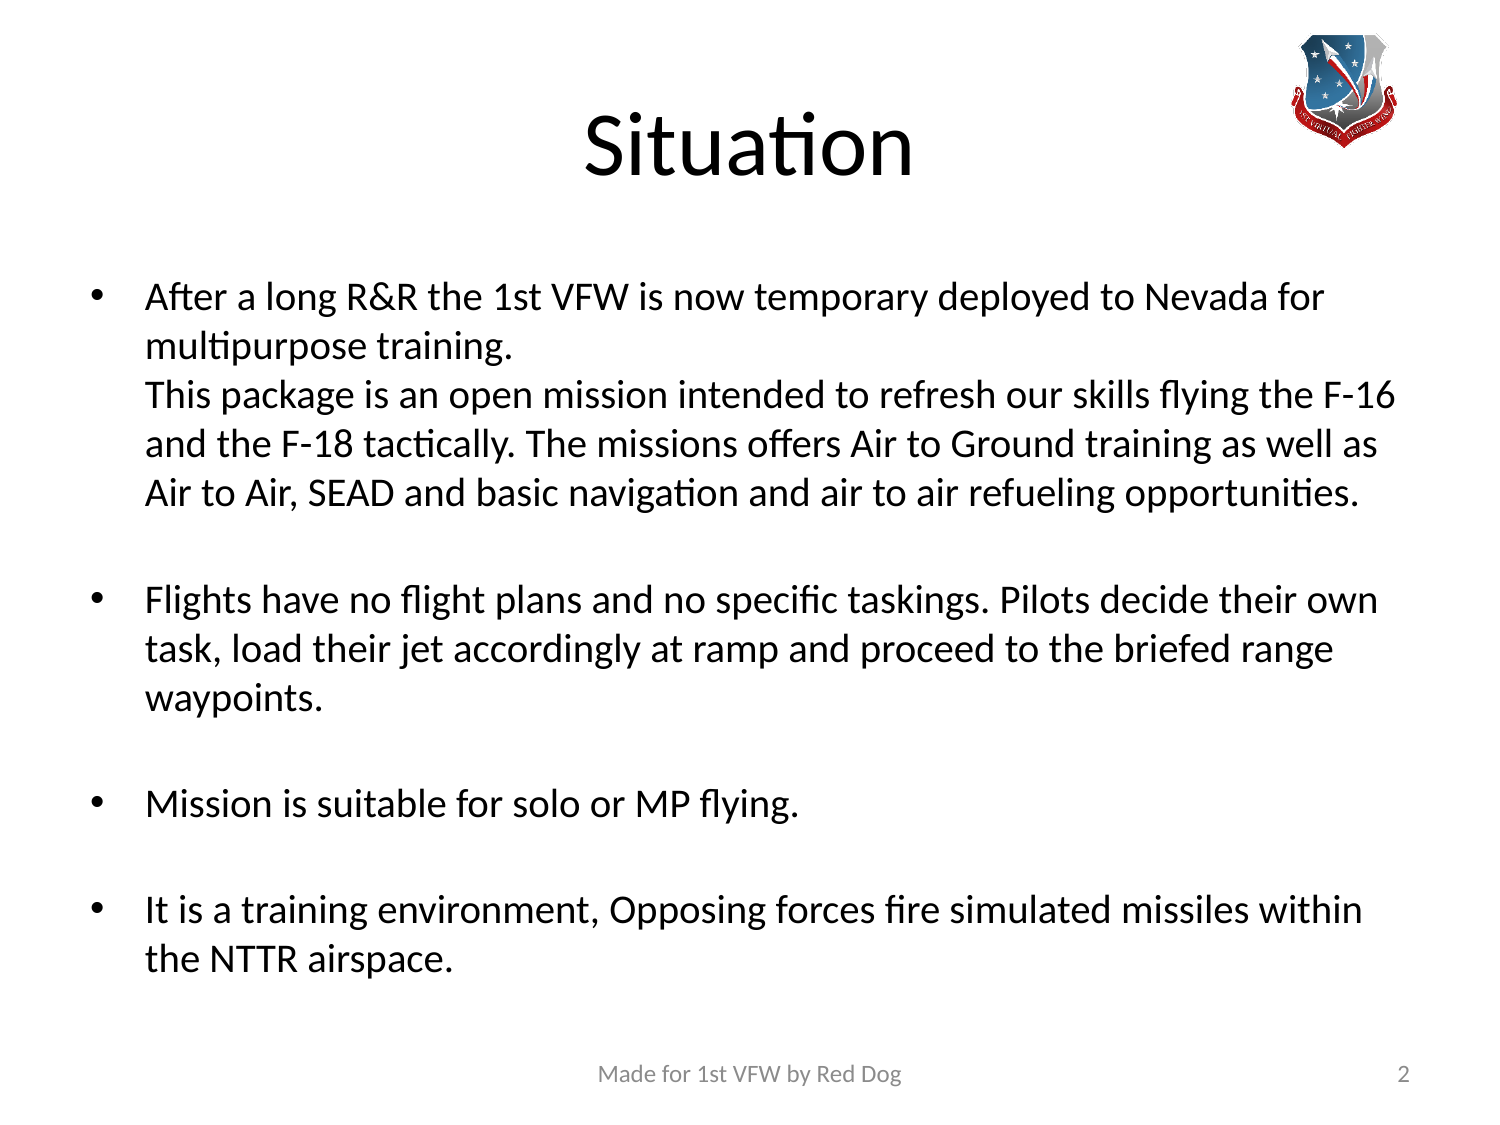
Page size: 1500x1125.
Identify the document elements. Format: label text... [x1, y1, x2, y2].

list After a long R&R the 1st VFW is now temporary deployed to Nevada for multipurpose training. This package is an open mission intended to refresh our skills flying the F-16 and the F-18 tactically. The missions offers Air to Ground training as well as Air to Air, SEAD and basic navigation and air to air refueling opportunities. Flights have no flight plans and no specific taskings. Pilots decide their own task, load their jet accordingly at ramp and proceed to the briefed range waypoints. Mission is suitable for solo or MP flying. It is a training environment, Opposing forces fire simulated missiles within the NTTR airspace. [75, 262, 1425, 1005]
picture [1262, 3, 1426, 180]
footer Made for 1st VFW by Red Dog [512, 1042, 988, 1103]
slide_number 2 [1074, 1042, 1425, 1103]
title Situation [75, 45, 1425, 233]
